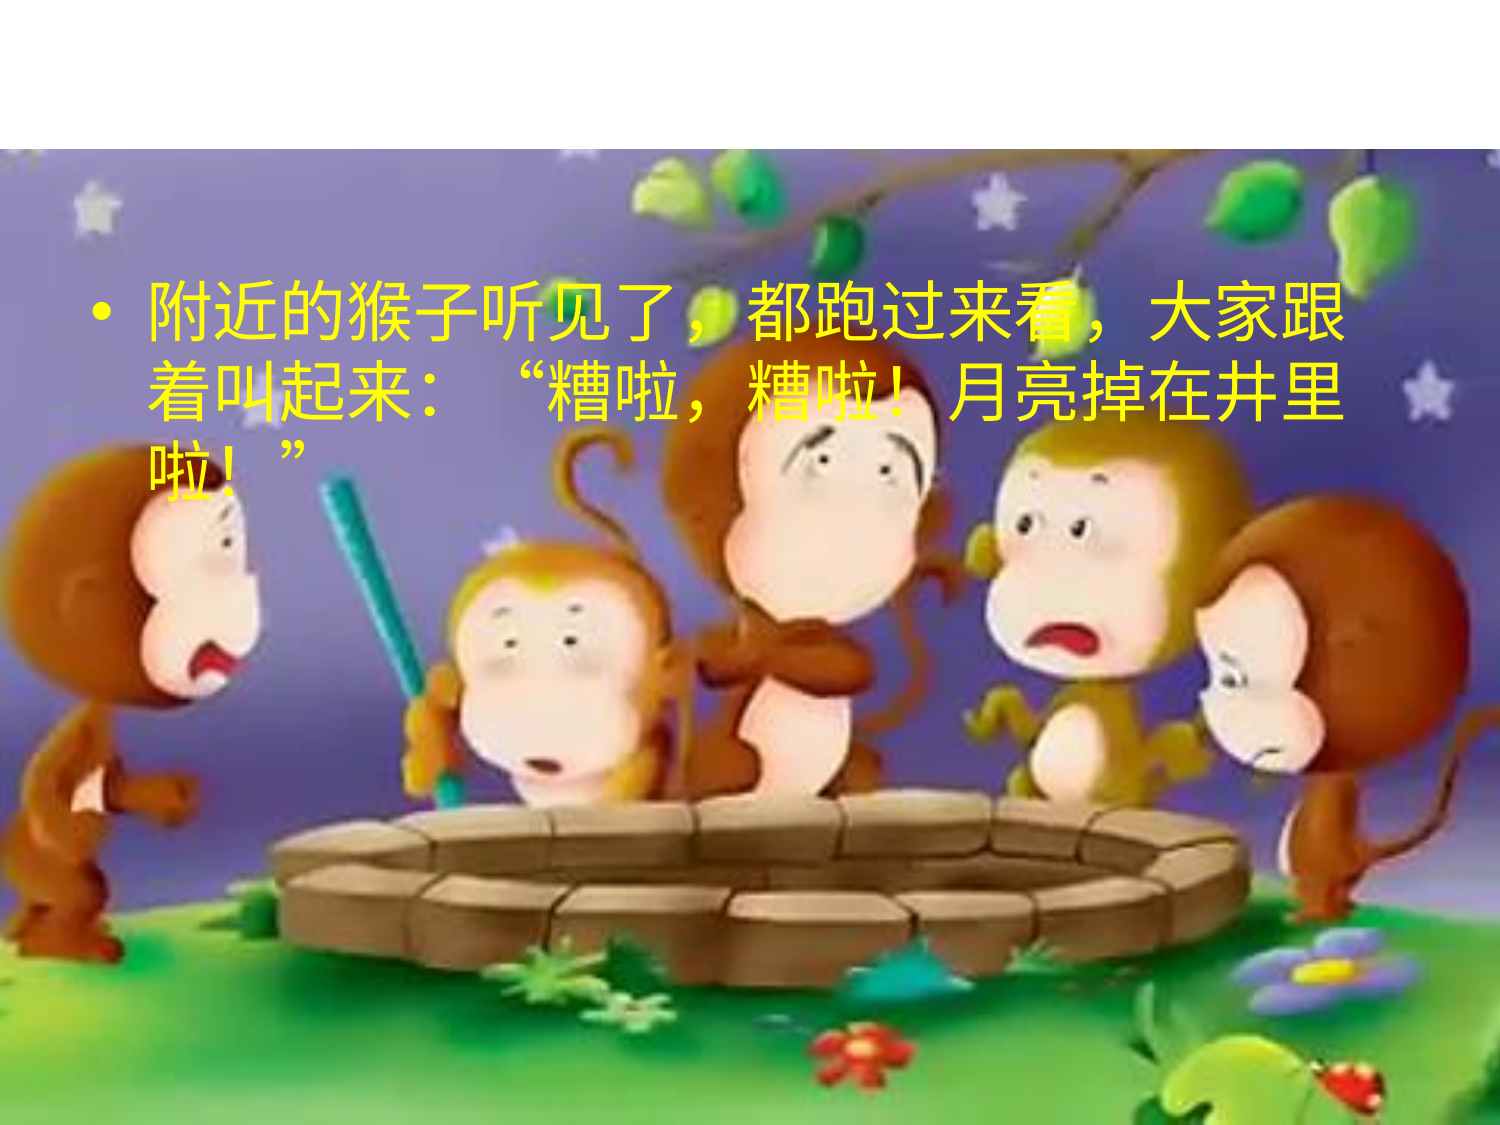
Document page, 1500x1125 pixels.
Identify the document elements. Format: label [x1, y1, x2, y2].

picture [0, 148, 1500, 1125]
